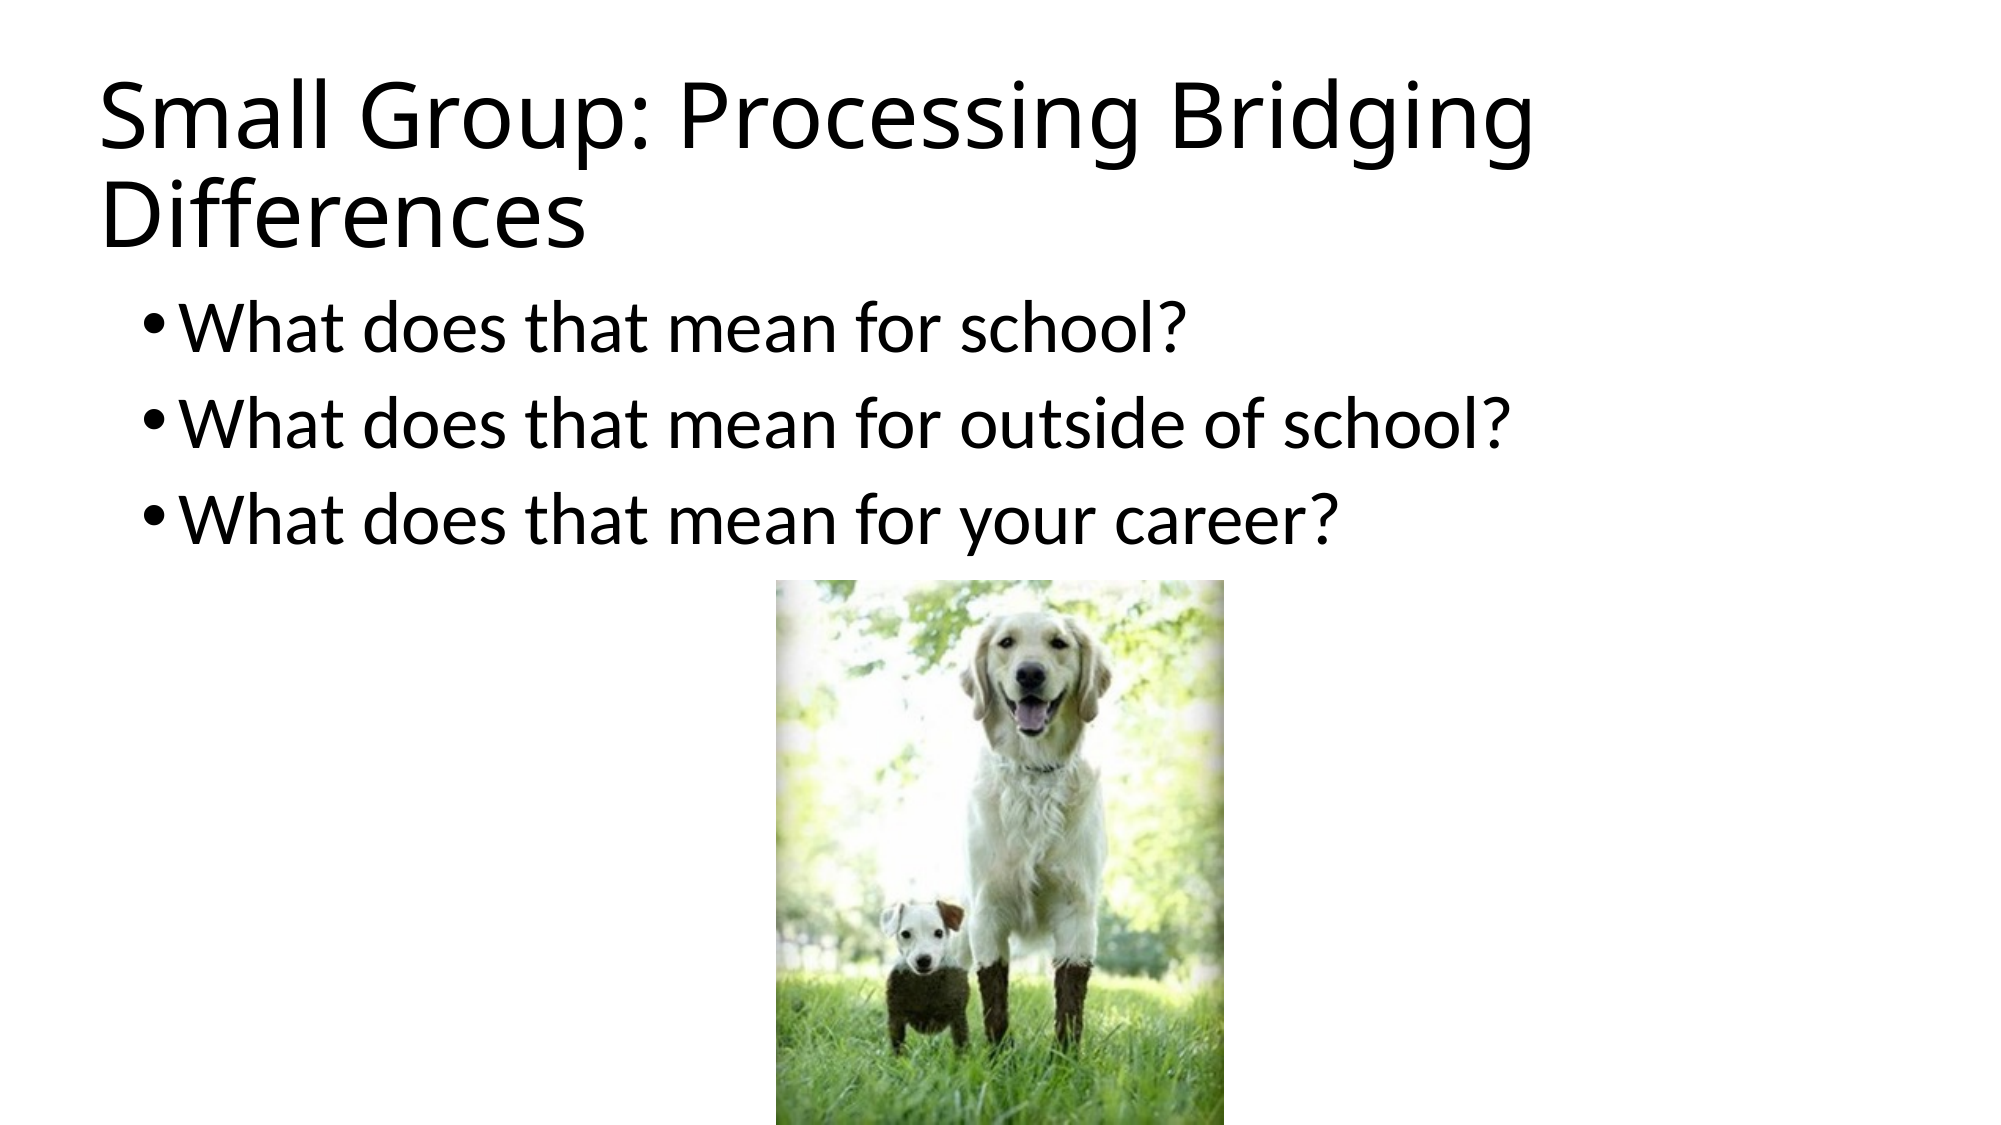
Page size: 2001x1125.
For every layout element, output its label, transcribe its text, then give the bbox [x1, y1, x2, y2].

picture [776, 580, 1224, 1125]
list What does that mean for school? What does that mean for outside of school? What does that mean for your career? [126, 263, 1852, 978]
title Small Group: Processing Bridging Differences [83, 59, 1809, 278]
